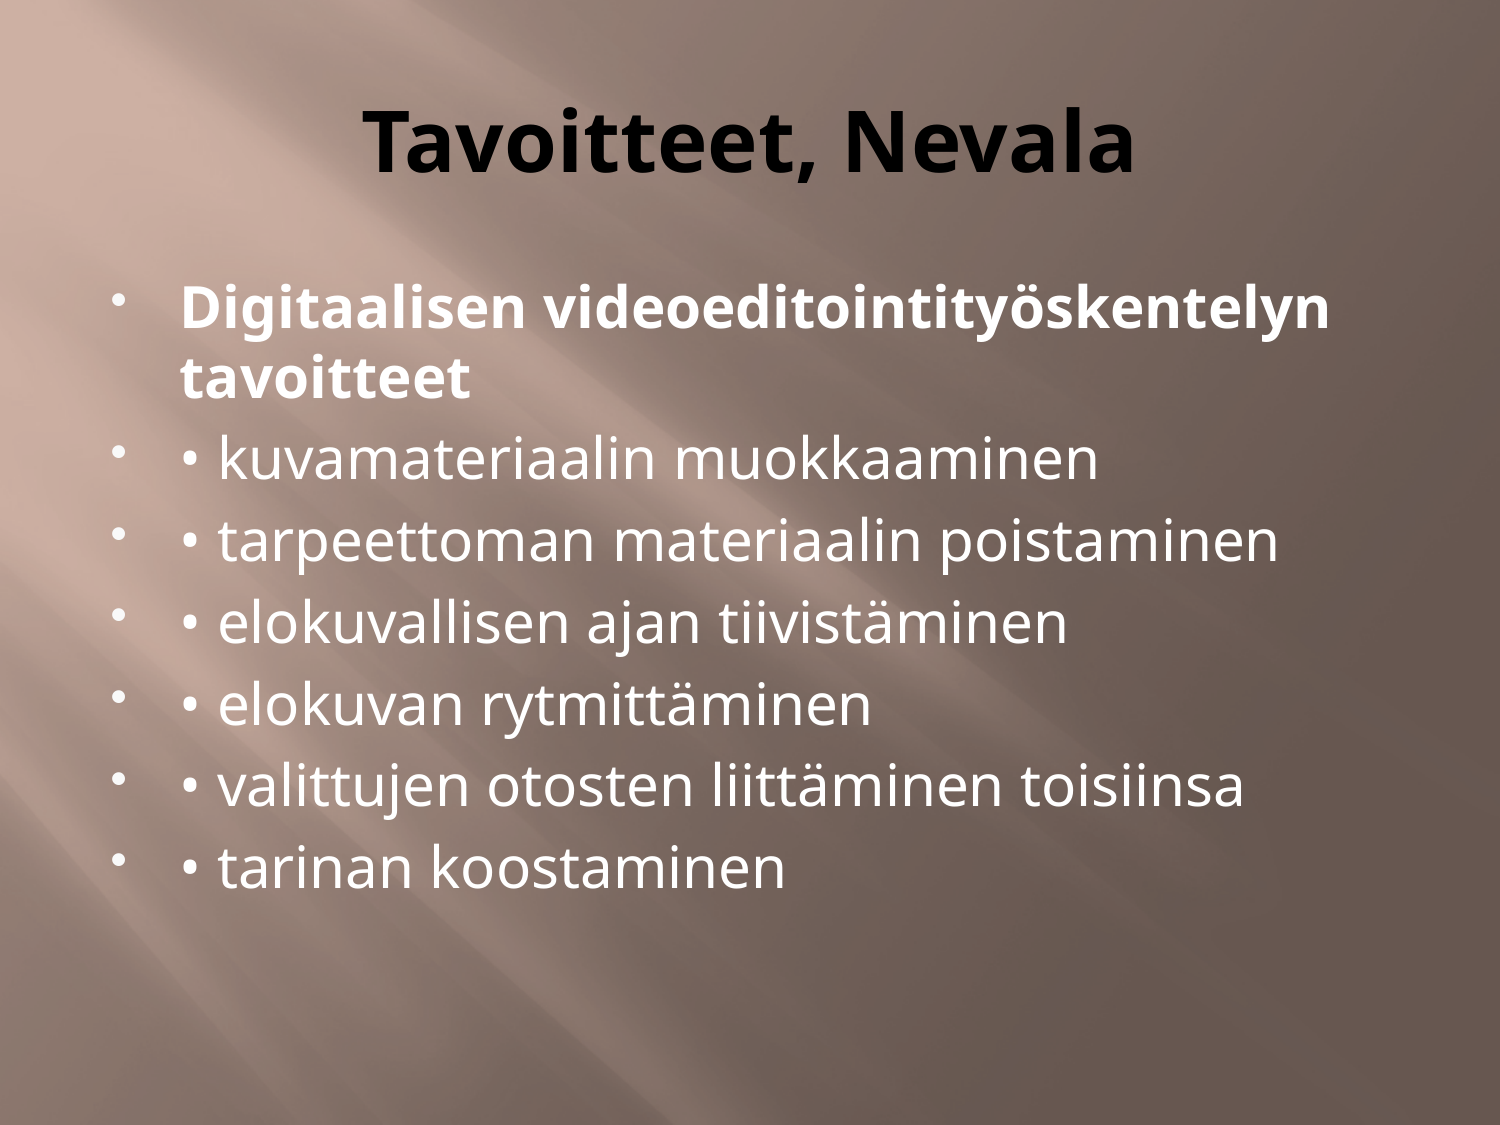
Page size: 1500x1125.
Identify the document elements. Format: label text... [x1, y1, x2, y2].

title Tavoitteet, Nevala [75, 45, 1425, 233]
list Digitaalisen videoeditointityöskentelyn tavoitteet • kuvamateriaalin muokkaaminen • tarpeettoman materiaalin poistaminen • elokuvallisen ajan tiivistäminen • elokuvan rytmittäminen • valittujen otosten liittäminen toisiinsa • tarinan koostaminen [75, 262, 1425, 1035]
